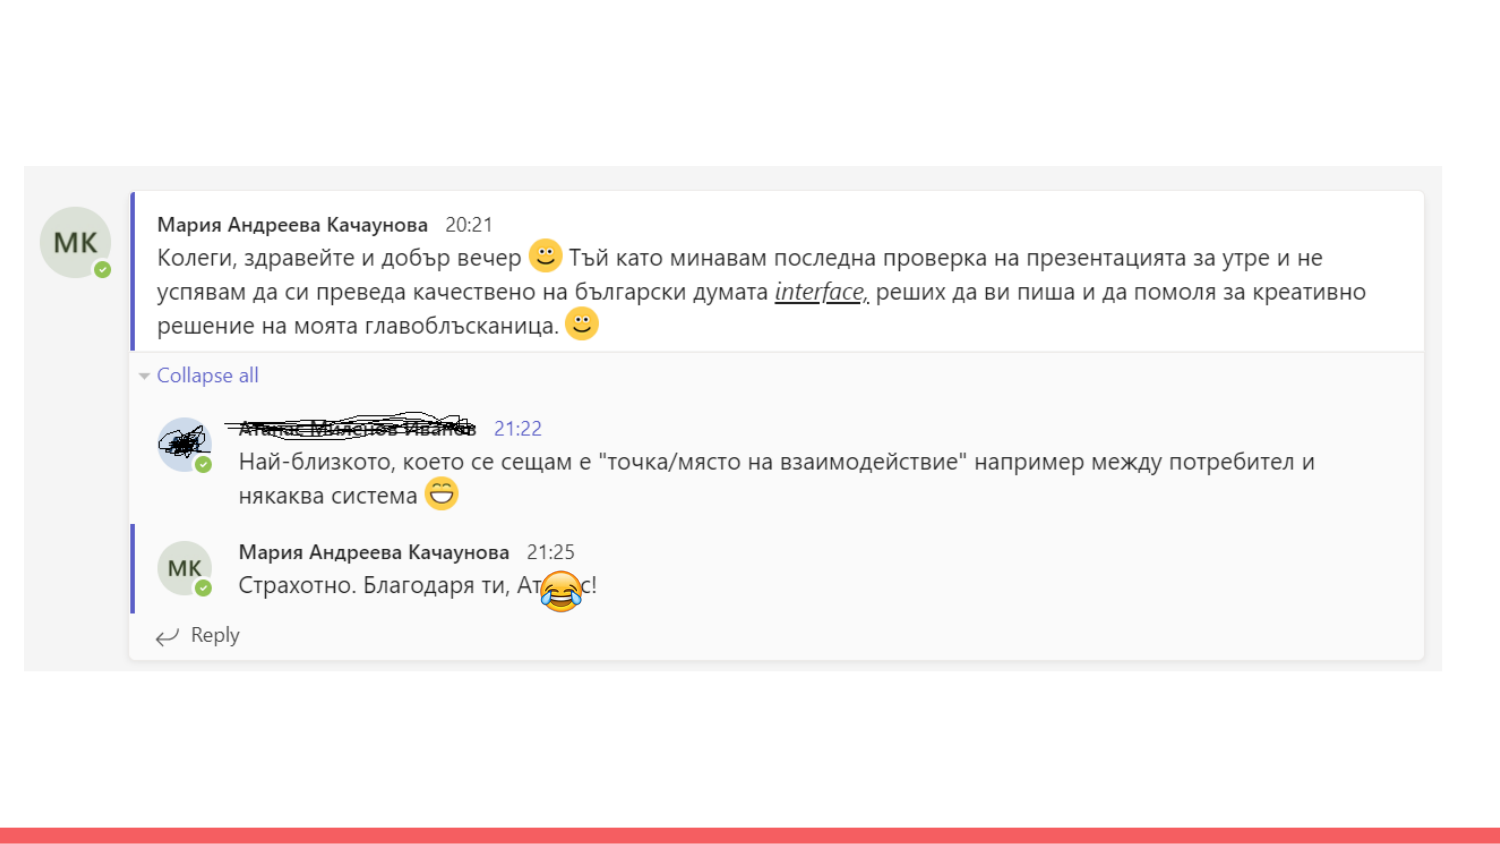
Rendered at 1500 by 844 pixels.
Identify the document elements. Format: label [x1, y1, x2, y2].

picture [24, 166, 1476, 678]
